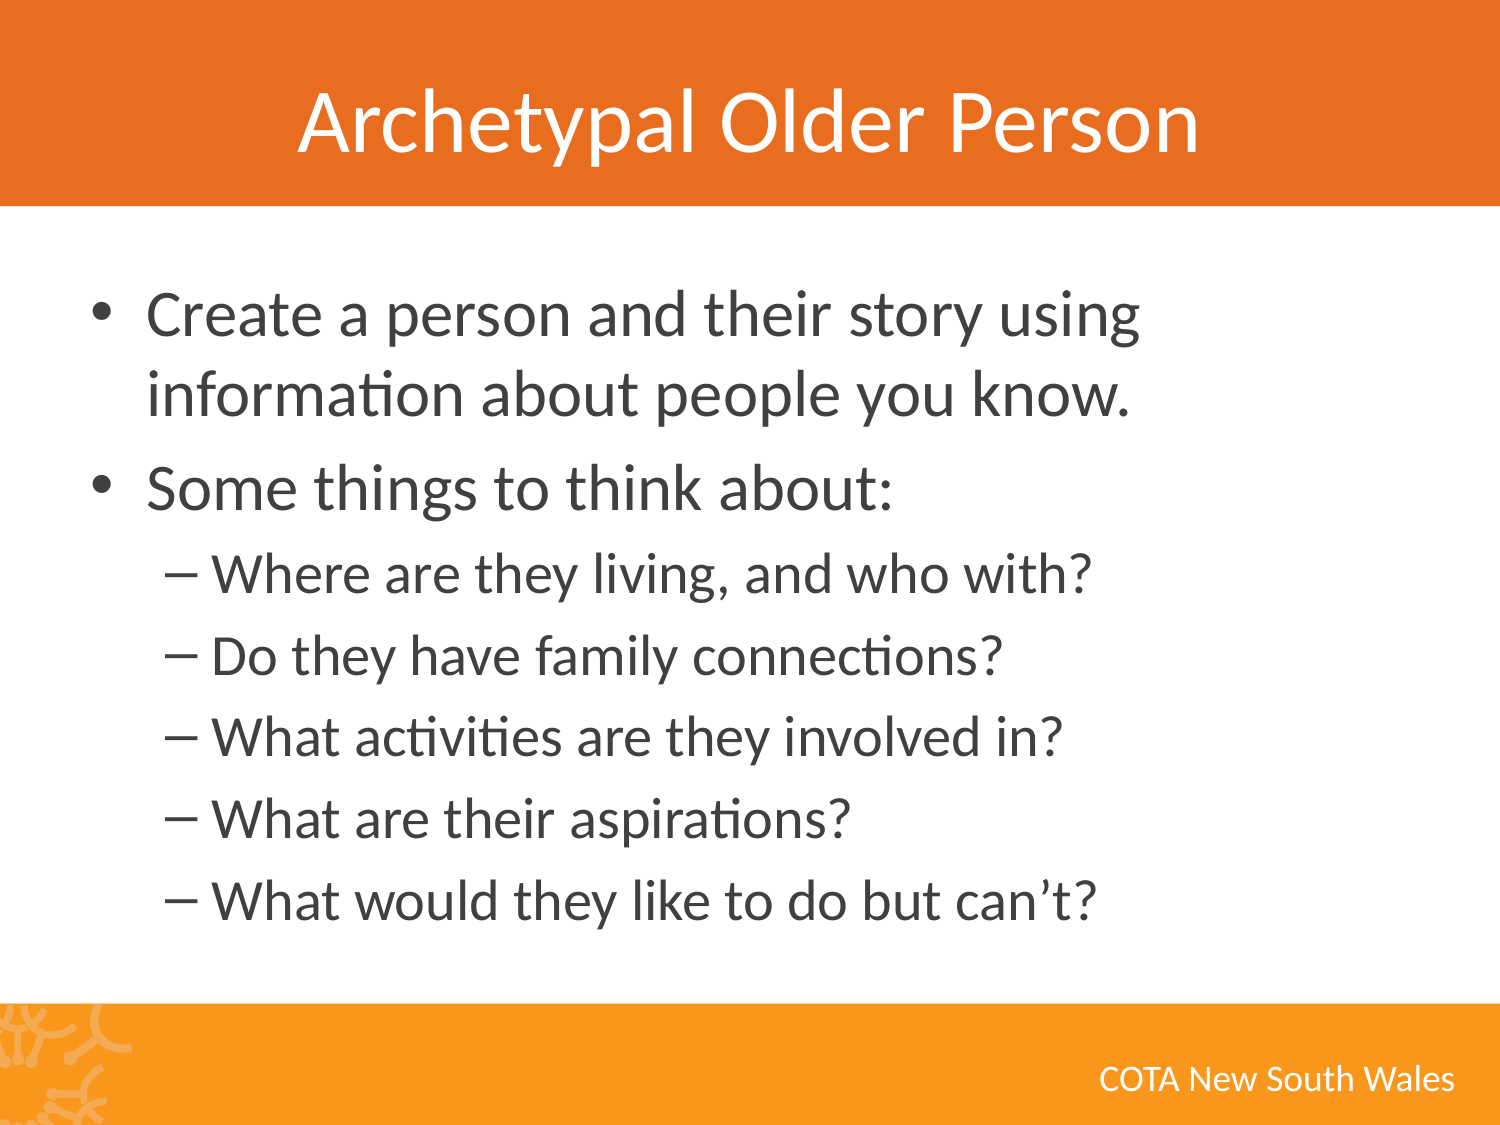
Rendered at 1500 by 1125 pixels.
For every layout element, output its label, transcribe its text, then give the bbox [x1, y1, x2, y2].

title Archetypal Older Person [0, 0, 1500, 233]
picture [0, 1002, 1500, 1125]
list Create a person and their story using information about people you know. Some things to think about: Where are they living, and who with? Do they have family connections? What activities are they involved in? What are their aspirations? What would they like to do but can’t? [75, 262, 1425, 997]
